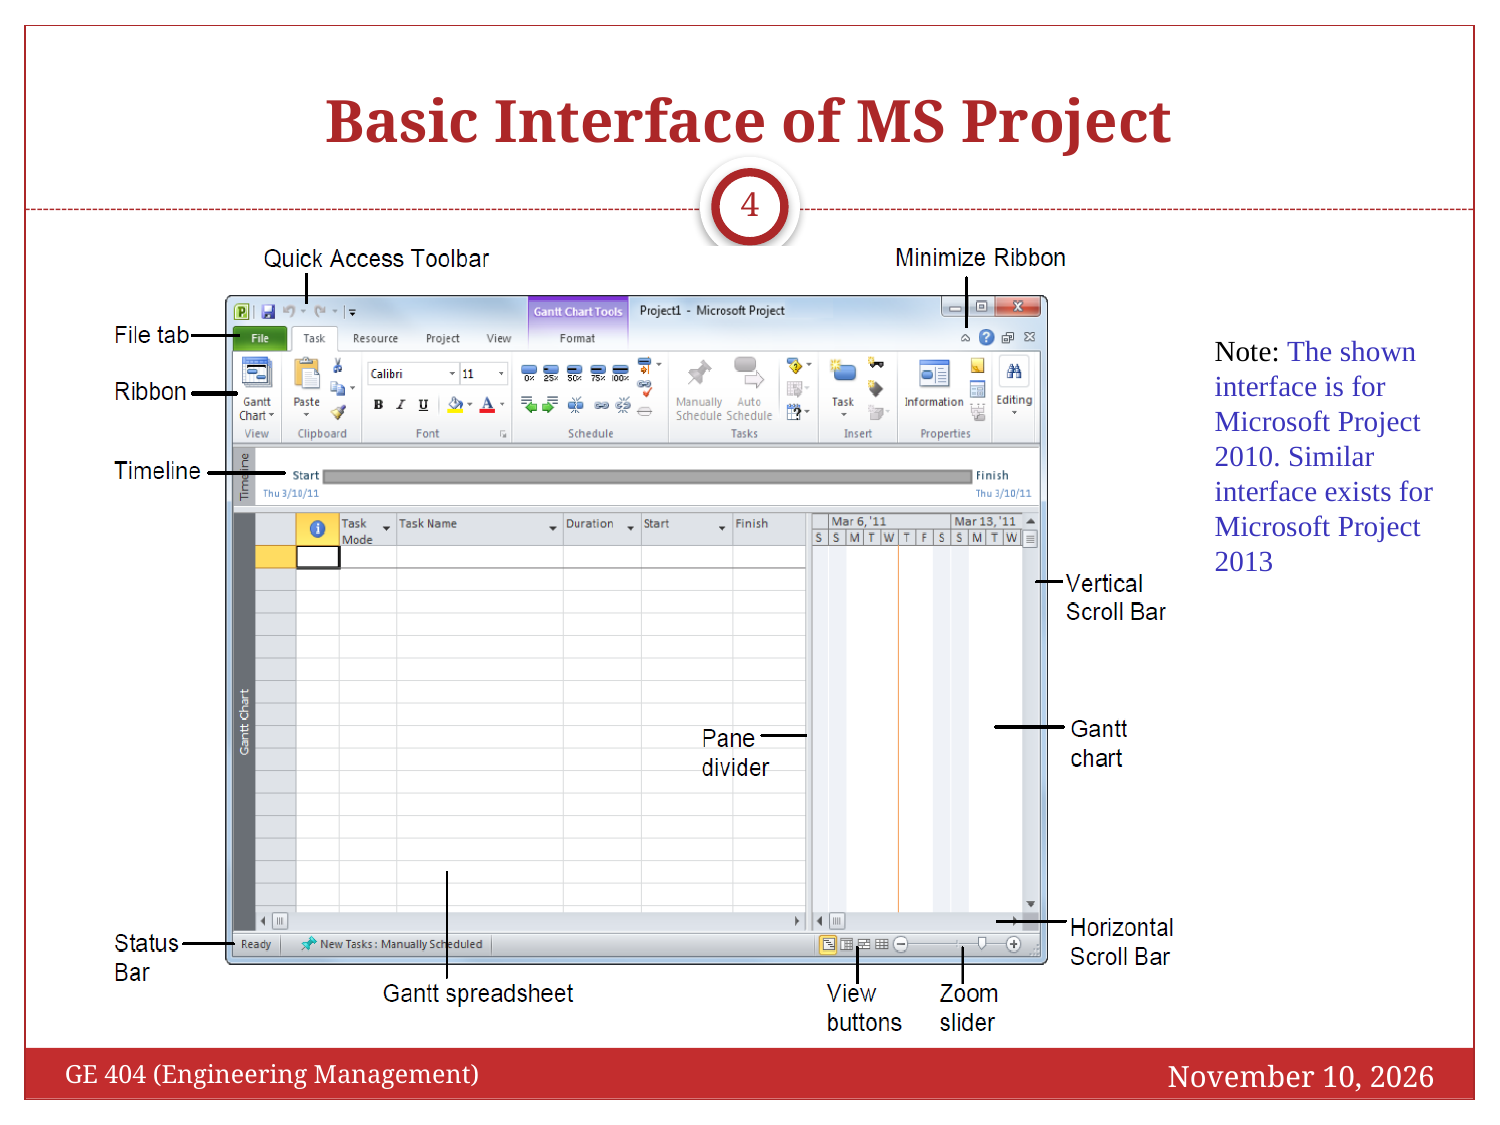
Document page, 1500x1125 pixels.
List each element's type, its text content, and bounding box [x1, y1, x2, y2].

slide_number 4 [712, 169, 788, 243]
text_box Note: The shown interface is for Microsoft Project 2010. Similar interface exists for Microsoft Project 2013 [1199, 324, 1463, 585]
title Basic Interface of MS Project [49, 37, 1450, 162]
footer GE 404 (Engineering Management) [50, 1051, 638, 1112]
picture [98, 245, 1177, 1034]
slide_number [950, 1050, 1450, 1111]
